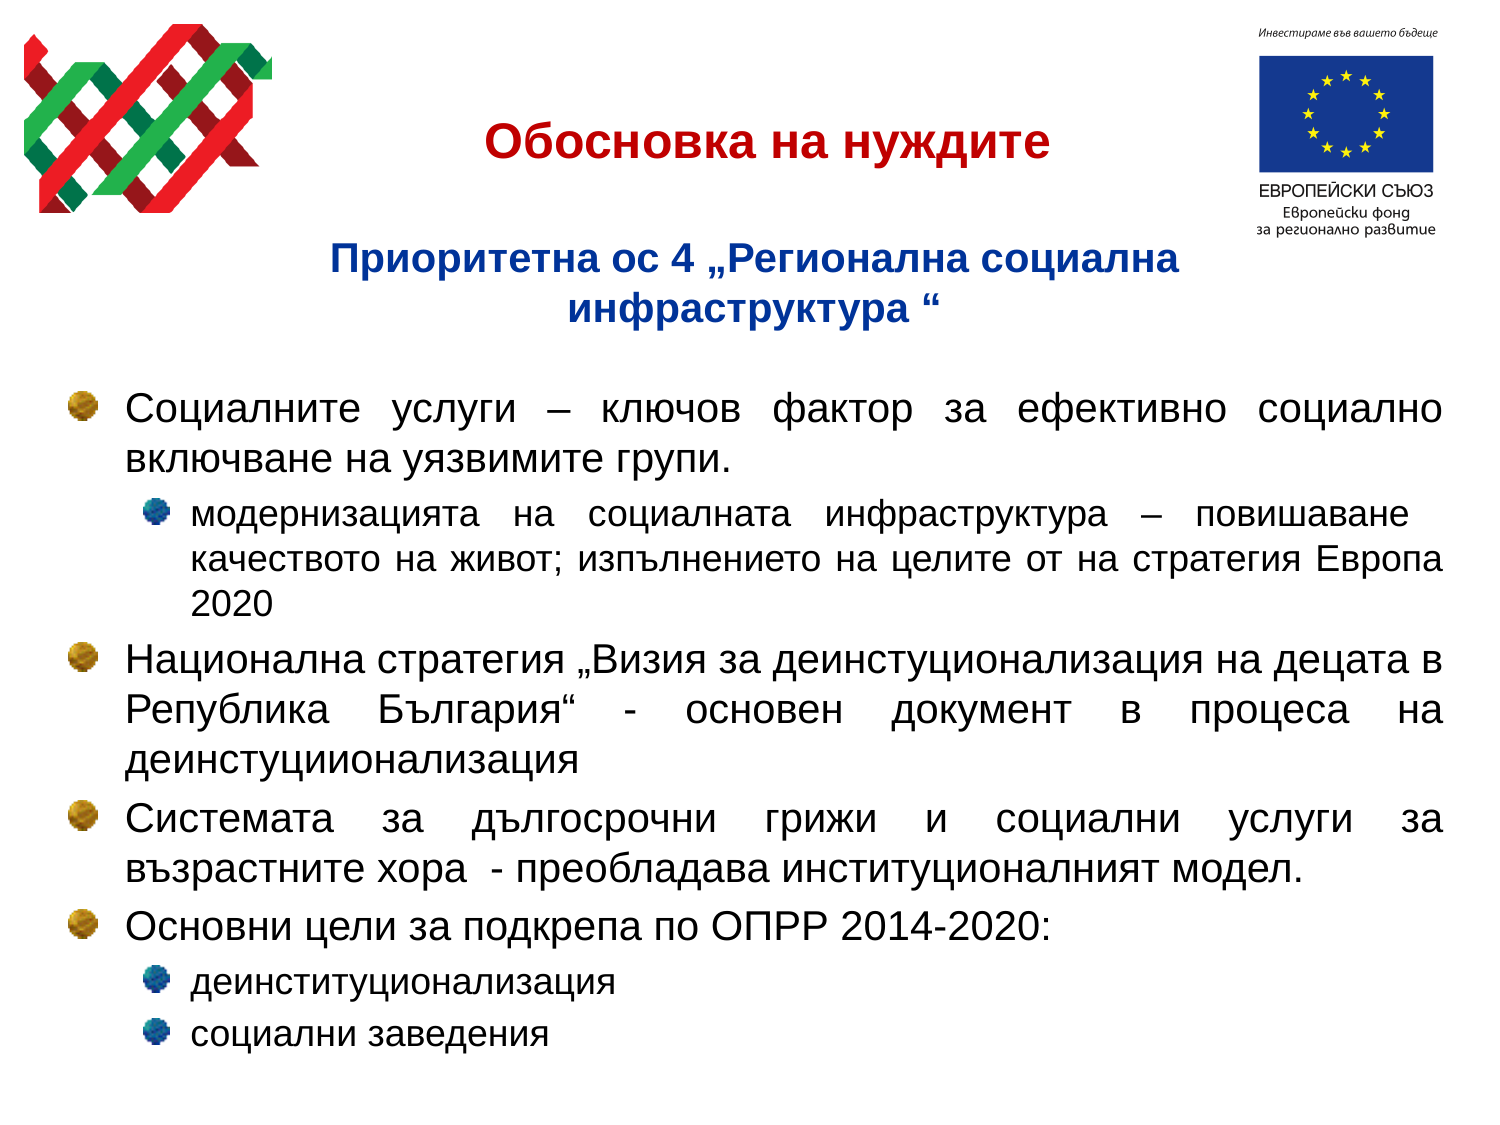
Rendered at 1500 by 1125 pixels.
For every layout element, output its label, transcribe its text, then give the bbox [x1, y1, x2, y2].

picture [24, 24, 272, 213]
picture [143, 498, 170, 525]
picture [143, 1018, 170, 1045]
picture [1257, 27, 1438, 238]
title Oбосновка на нуждите [312, 45, 1223, 223]
list Социалните услуги – ключов фактор за ефективно социално включване на уязвимите групи. модернизацията на социалната инфраструктура – повишаване качеството на живот; изпълнението на целите от на стратегия Европа 2020 Национална стратегия „Визия за деинстуционализация на децата в Република България“ - основен документ в процеса на деинстуциионализация Системата за дългосрочни грижи и социални услуги за възрастните хора - преобладава институционалният модел. Основни цели за подкрепа по ОПРР 2014-2020: деинституционализация социални заведения [53, 373, 1459, 1106]
picture [68, 909, 98, 939]
picture [68, 391, 98, 421]
picture [68, 800, 98, 831]
picture [143, 965, 170, 993]
text_box Приоритетна ос 4 „Регионална социална инфраструктура “ [213, 223, 1296, 339]
picture [68, 642, 98, 672]
